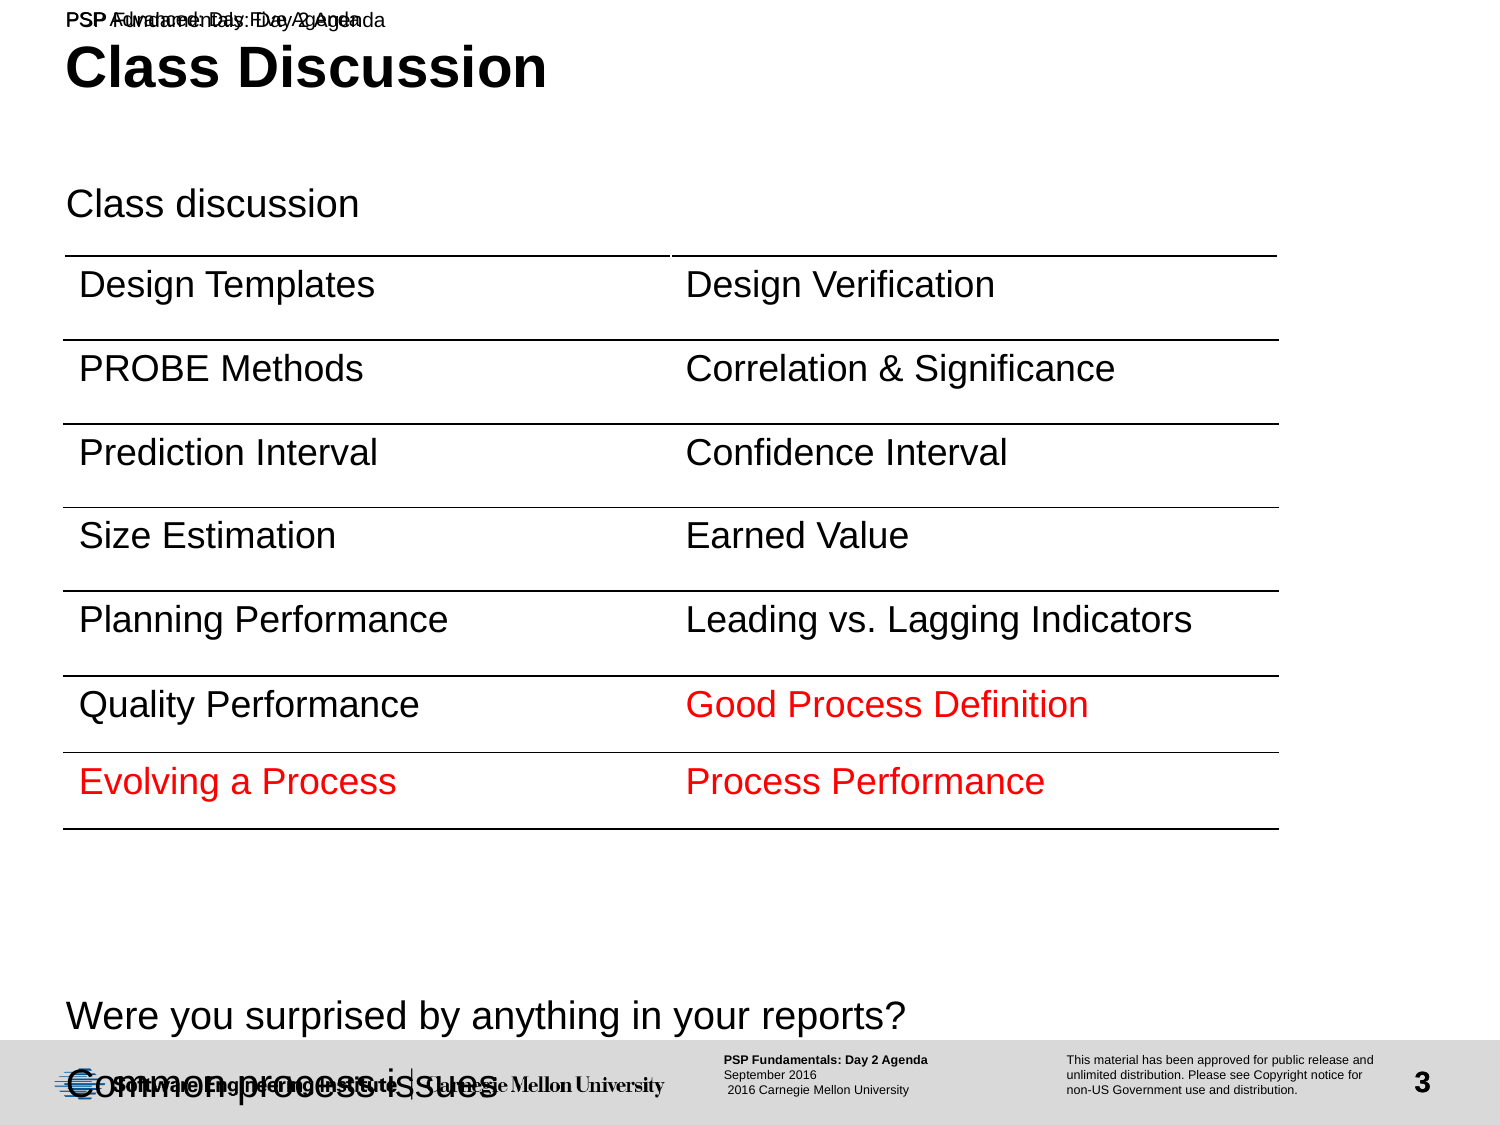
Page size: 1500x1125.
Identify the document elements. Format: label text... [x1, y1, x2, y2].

table_cell Confidence Interval [672, 425, 1277, 507]
table_cell Good Process Definition [672, 677, 1277, 752]
table_cell Evolving a Process [65, 753, 670, 828]
table_cell Earned Value [672, 508, 1277, 590]
table_cell Process Performance [672, 753, 1277, 828]
picture [46, 1061, 673, 1104]
table_cell Quality Performance [65, 677, 670, 752]
table_cell Correlation & Significance [672, 341, 1277, 423]
table_cell Size Estimation [65, 508, 670, 590]
table_header Design Verification [672, 257, 1277, 339]
list Class discussion Were you surprised by anything in your reports? Common process issues [65, 177, 1431, 1000]
table_header Design Templates [65, 257, 670, 339]
table_cell Leading vs. Lagging Indicators [672, 592, 1277, 675]
table_cell Prediction Interval [65, 425, 670, 507]
table_cell PROBE Methods [65, 341, 670, 423]
title Class Discussion [65, 37, 1430, 148]
table_cell Planning Performance [65, 592, 670, 675]
